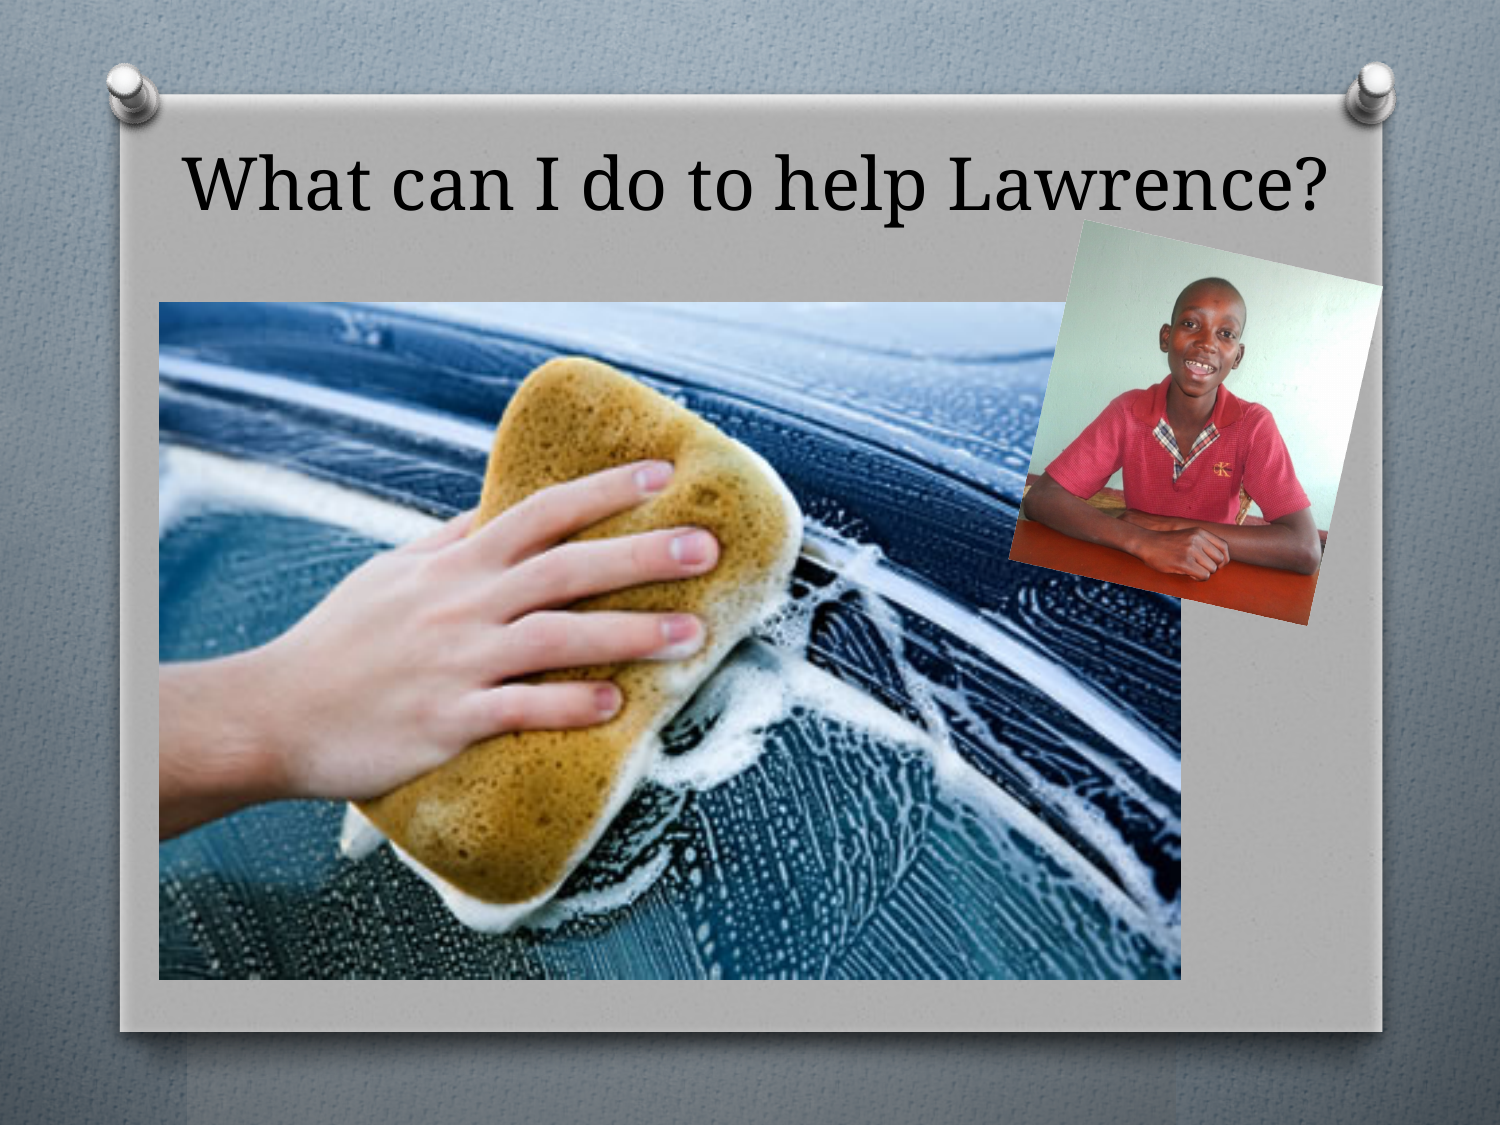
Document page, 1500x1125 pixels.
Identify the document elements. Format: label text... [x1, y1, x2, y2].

picture [75, 29, 198, 147]
picture [1317, 35, 1439, 151]
picture [159, 220, 1382, 981]
title What can I do to help Lawrence? [147, 101, 1365, 261]
